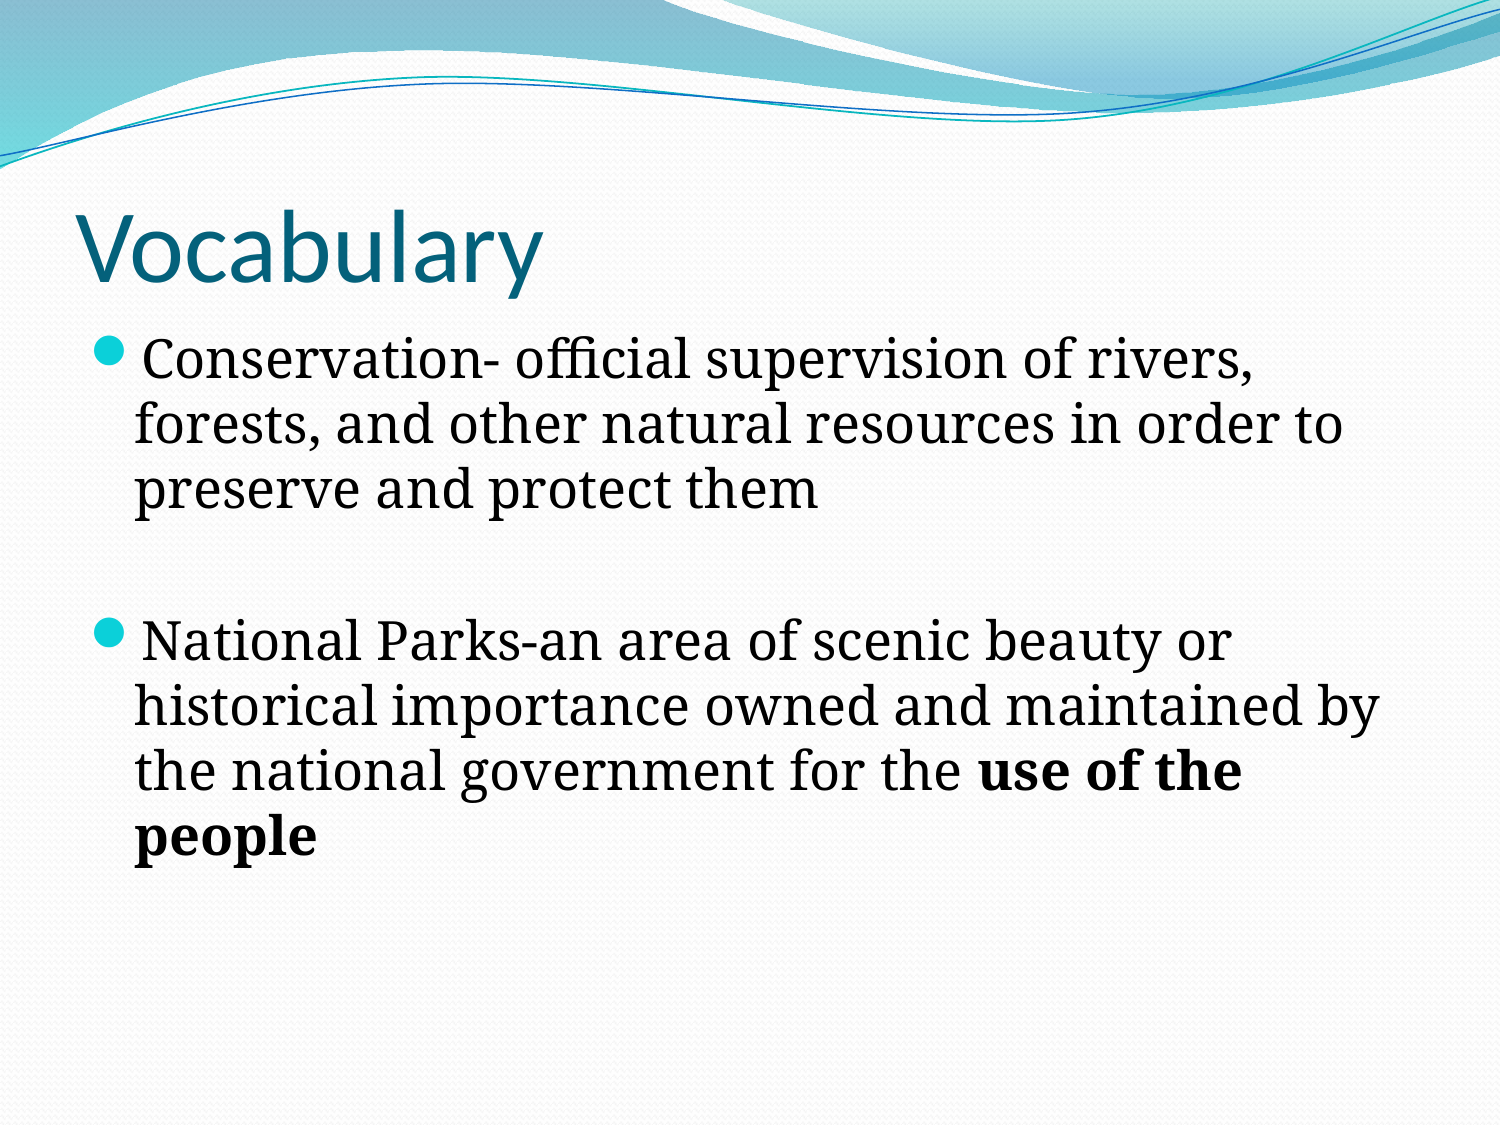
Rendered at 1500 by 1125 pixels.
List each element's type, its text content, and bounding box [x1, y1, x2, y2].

list Conservation- official supervision of rivers, forests, and other natural resources in order to preserve and protect them National Parks-an area of scenic beauty or historical importance owned and maintained by the national government for the use of the people [75, 317, 1425, 1038]
title Vocabulary [75, 115, 1425, 303]
